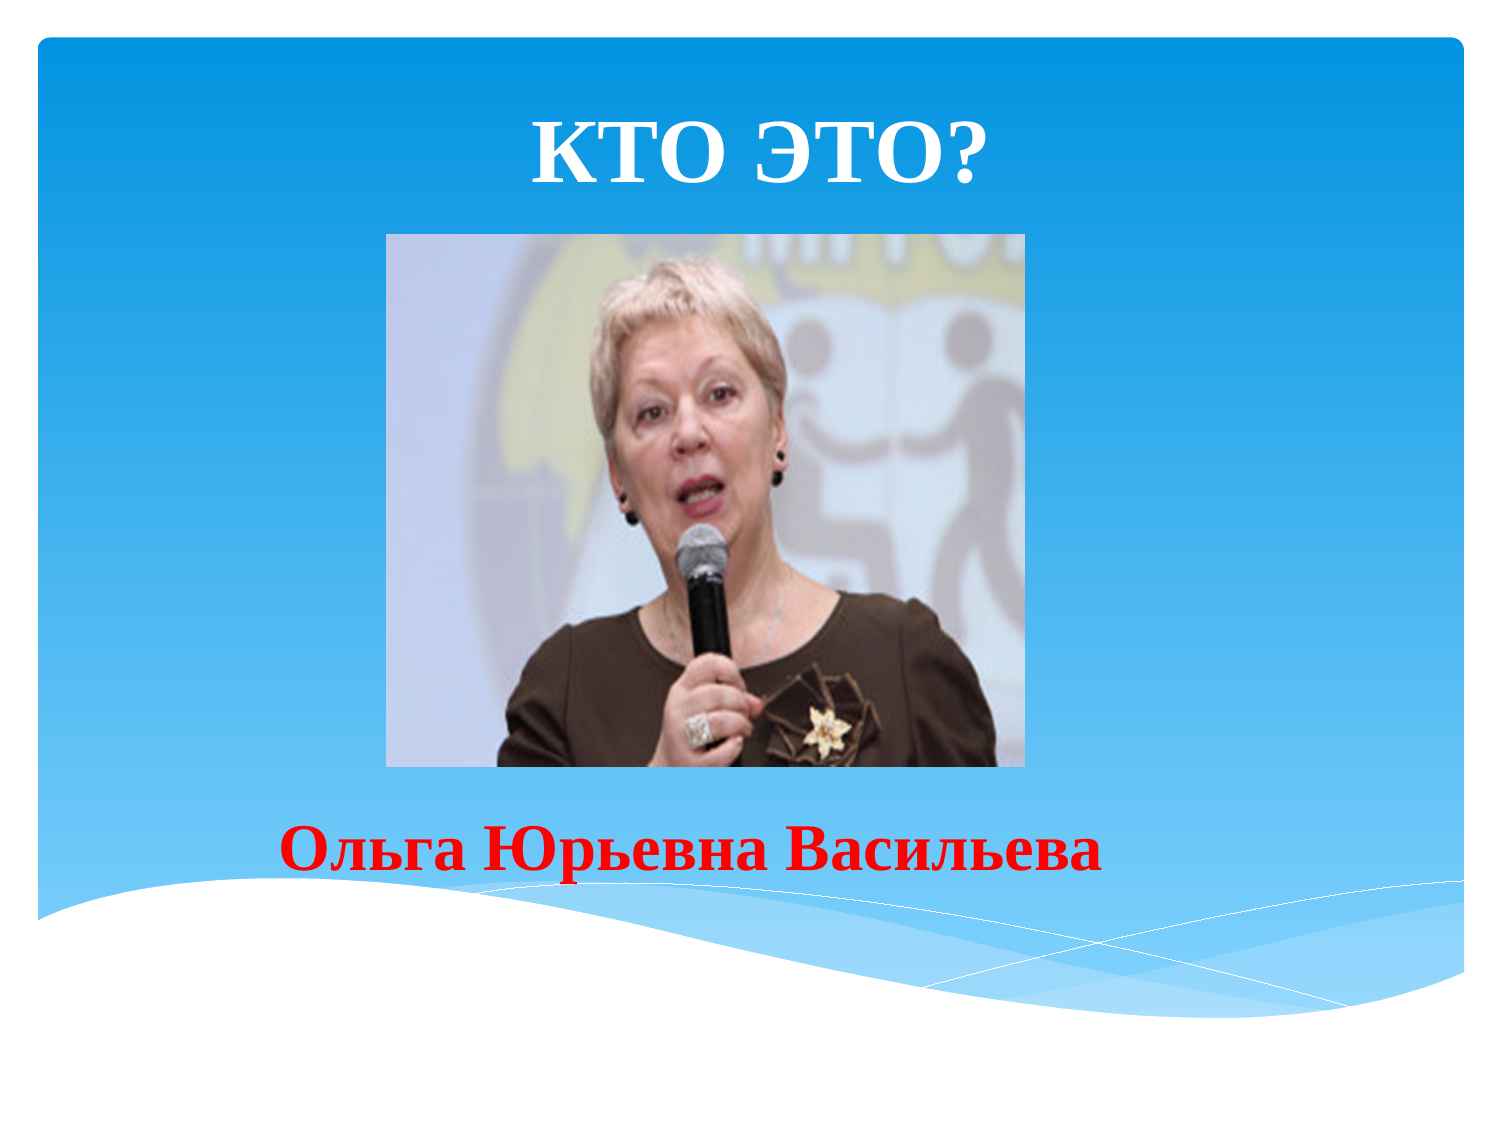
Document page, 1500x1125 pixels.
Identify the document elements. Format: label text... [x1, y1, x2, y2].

picture [386, 234, 1025, 767]
text_box Ольга Юрьевна Васильева [210, 796, 1172, 892]
title КТО ЭТО? [123, 26, 1399, 319]
